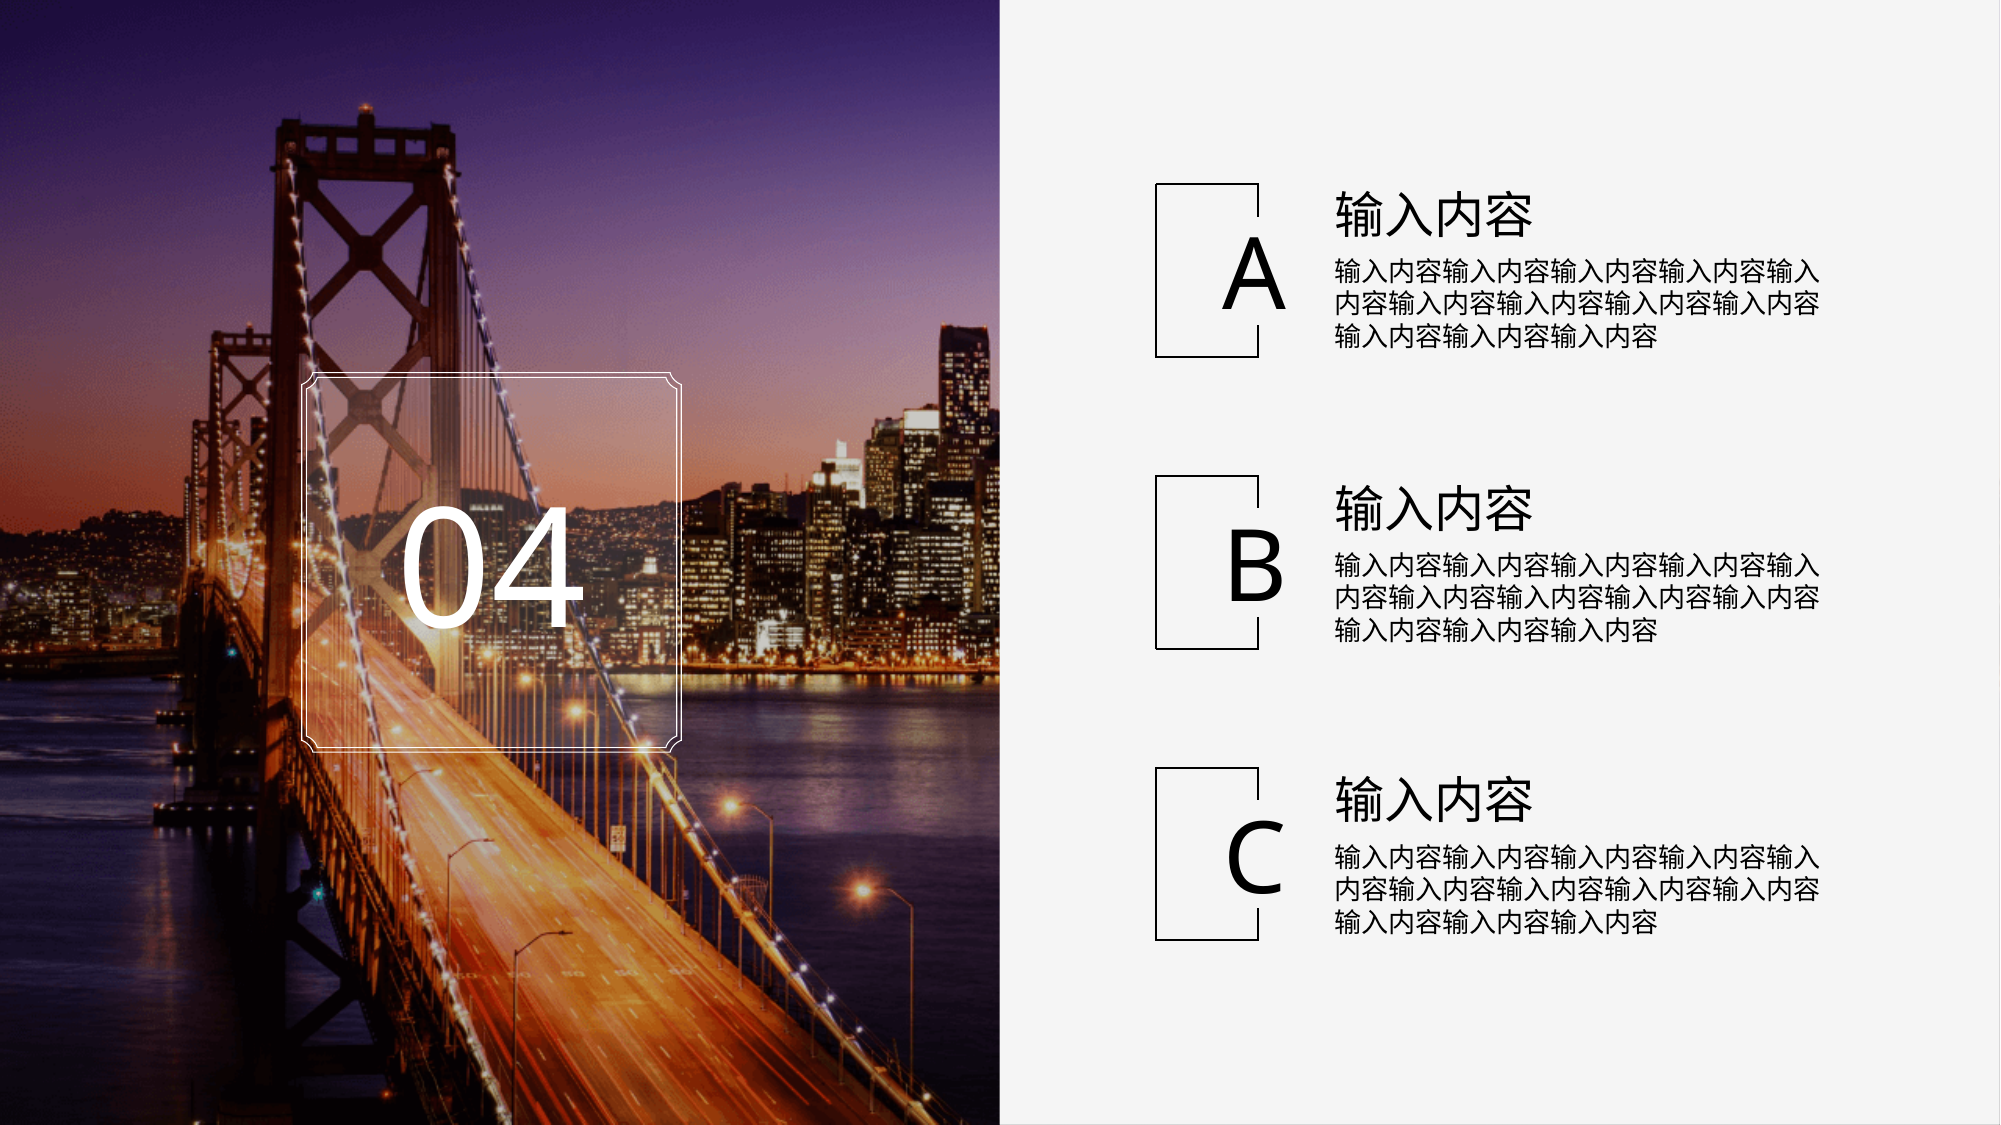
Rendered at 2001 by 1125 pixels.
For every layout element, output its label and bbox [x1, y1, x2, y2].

text_box [1319, 175, 1843, 361]
text_box [1319, 469, 1843, 655]
text_box [1156, 766, 1303, 942]
text_box [1156, 475, 1303, 650]
text_box [1319, 761, 1843, 947]
text_box [301, 372, 682, 753]
text_box [1156, 183, 1303, 359]
picture [0, 0, 2001, 1125]
